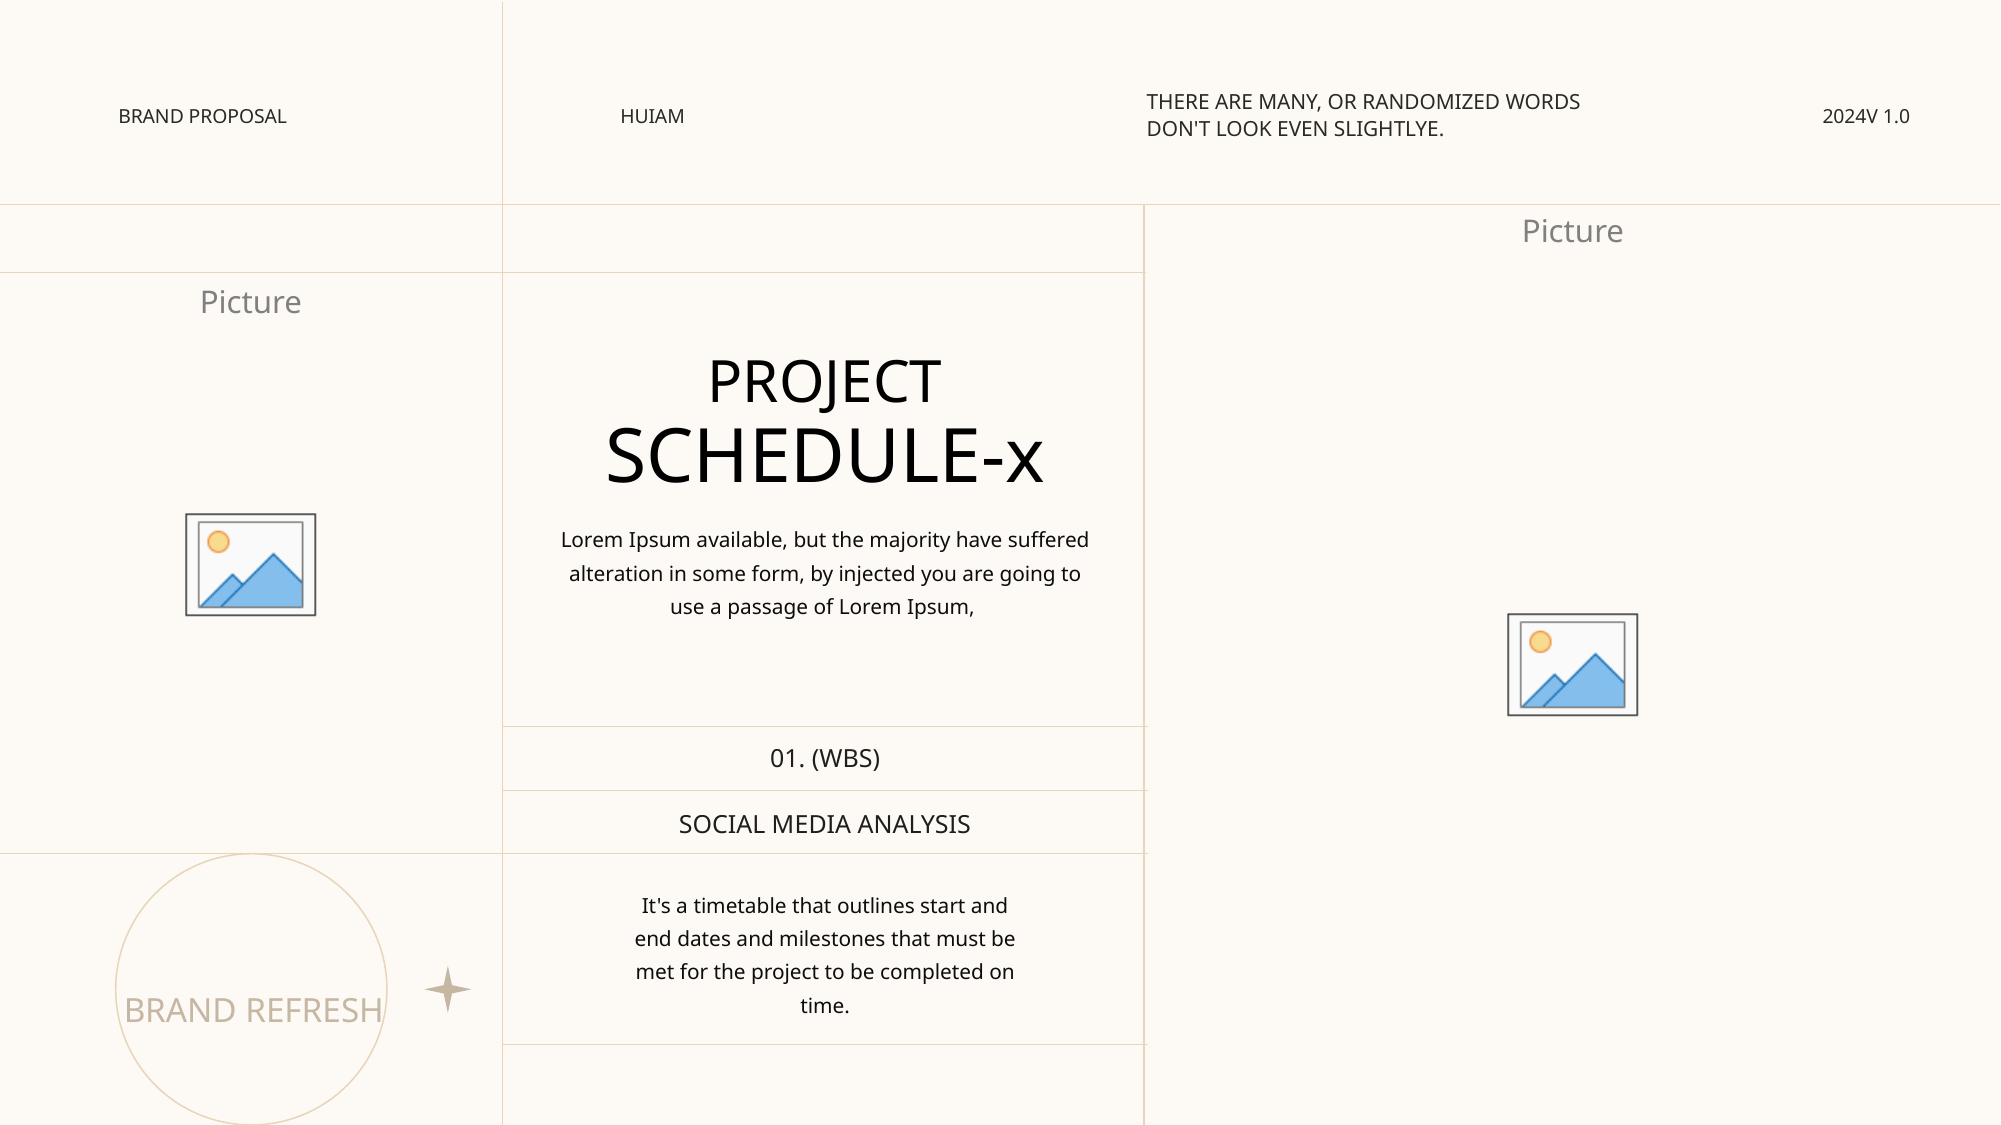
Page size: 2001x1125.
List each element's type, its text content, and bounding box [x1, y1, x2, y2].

text_box 01. (WBS) [590, 735, 1060, 781]
text_box Lorem Ipsum available, but the majority have suffered alteration in some form, by injected you are going to use a passage of Lorem Ipsum, [537, 511, 1113, 627]
text_box 2024V 1.0 [1773, 92, 1930, 148]
text_box SCHEDULE-x [520, 375, 1131, 505]
text_box BRAND PROPOSAL [103, 92, 379, 148]
text_box THERE ARE MANY, OR RANDOMIZED WORDS DON'T LOOK EVEN SLIGHTLYE. [1131, 78, 1639, 148]
text_box [123, 1037, 380, 1125]
text_box PROJECT [666, 291, 984, 422]
picture [1146, 204, 2000, 1125]
text_box [424, 965, 472, 1014]
text_box [143, 856, 360, 906]
text_box It's a timetable that outlines start and end dates and milestones that must be met for the project to be completed on time. [608, 876, 1042, 1025]
text_box HUIAM [605, 92, 881, 148]
picture [0, 274, 503, 856]
text_box BRAND REFRESH [99, 906, 409, 1037]
text_box SOCIAL MEDIA ANALYSIS [579, 800, 1071, 846]
